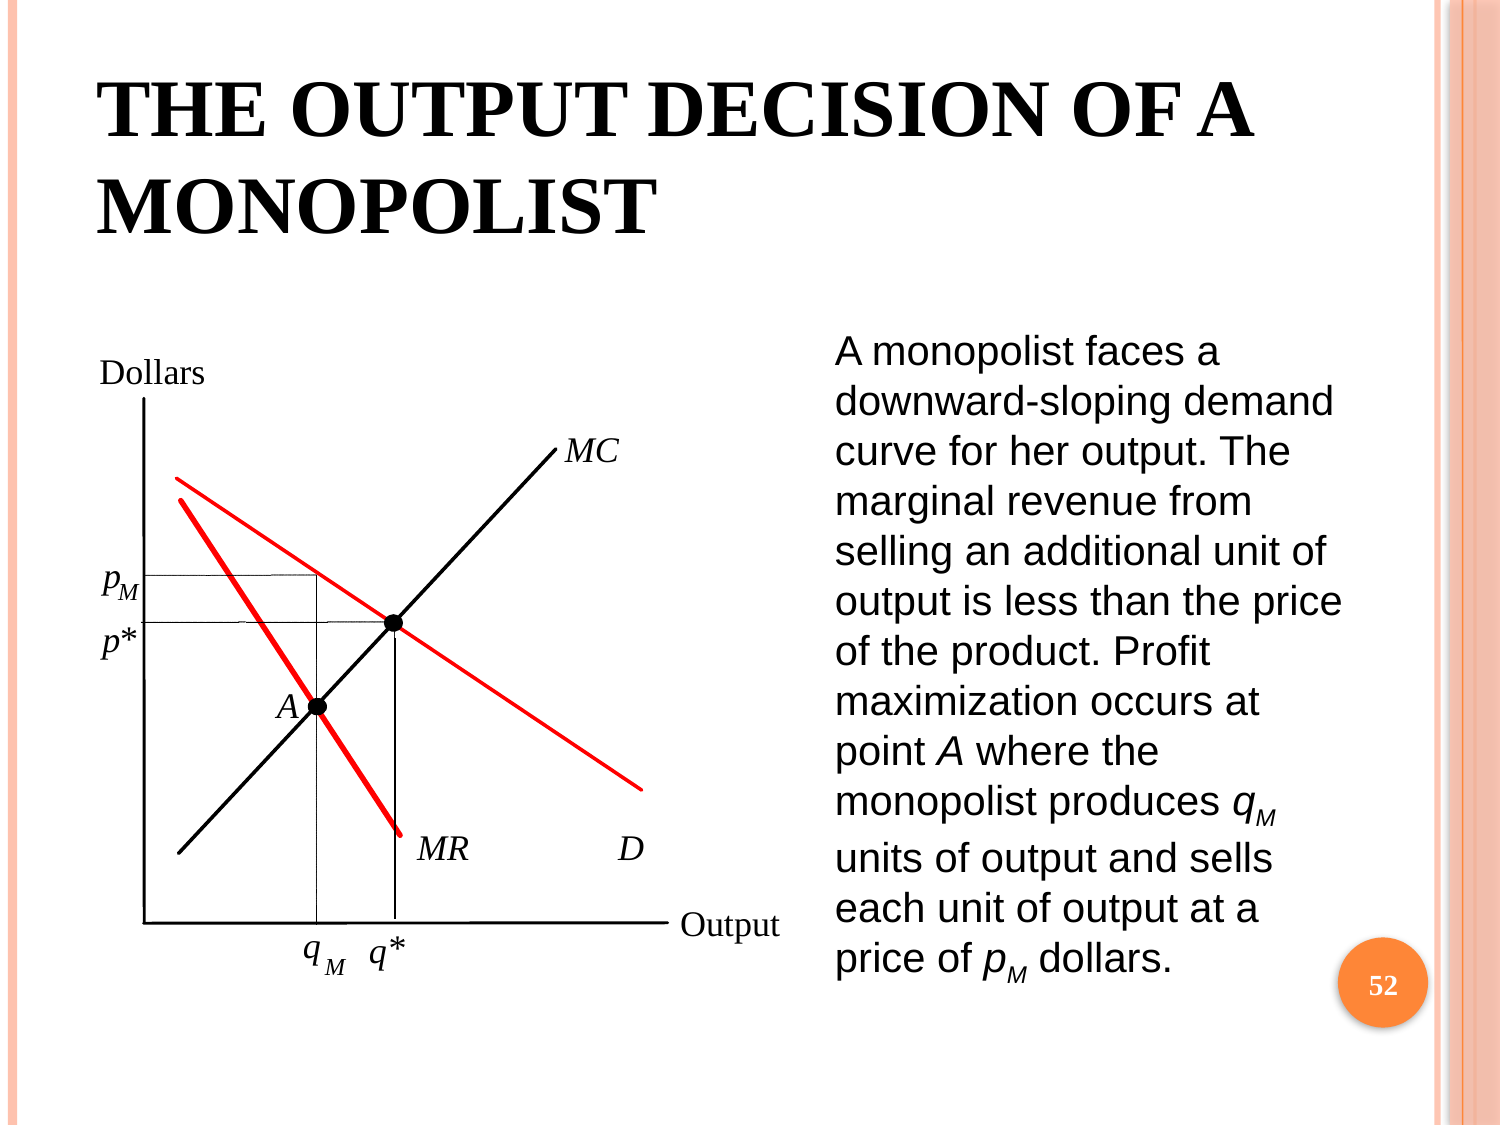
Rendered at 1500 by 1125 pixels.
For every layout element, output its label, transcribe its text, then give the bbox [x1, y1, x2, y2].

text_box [81, 350, 796, 988]
slide_number 52 [1333, 940, 1434, 1026]
title The Output Decision of a Monopolist [82, 46, 1372, 258]
text_box A monopolist faces a downward-sloping demand curve for her output. The marginal revenue from selling an additional unit of output is less than the price of the product. Profit maximization occurs at point A where the monopolist produces qM units of output and sells each unit of output at a price of pM dollars. [820, 316, 1372, 996]
